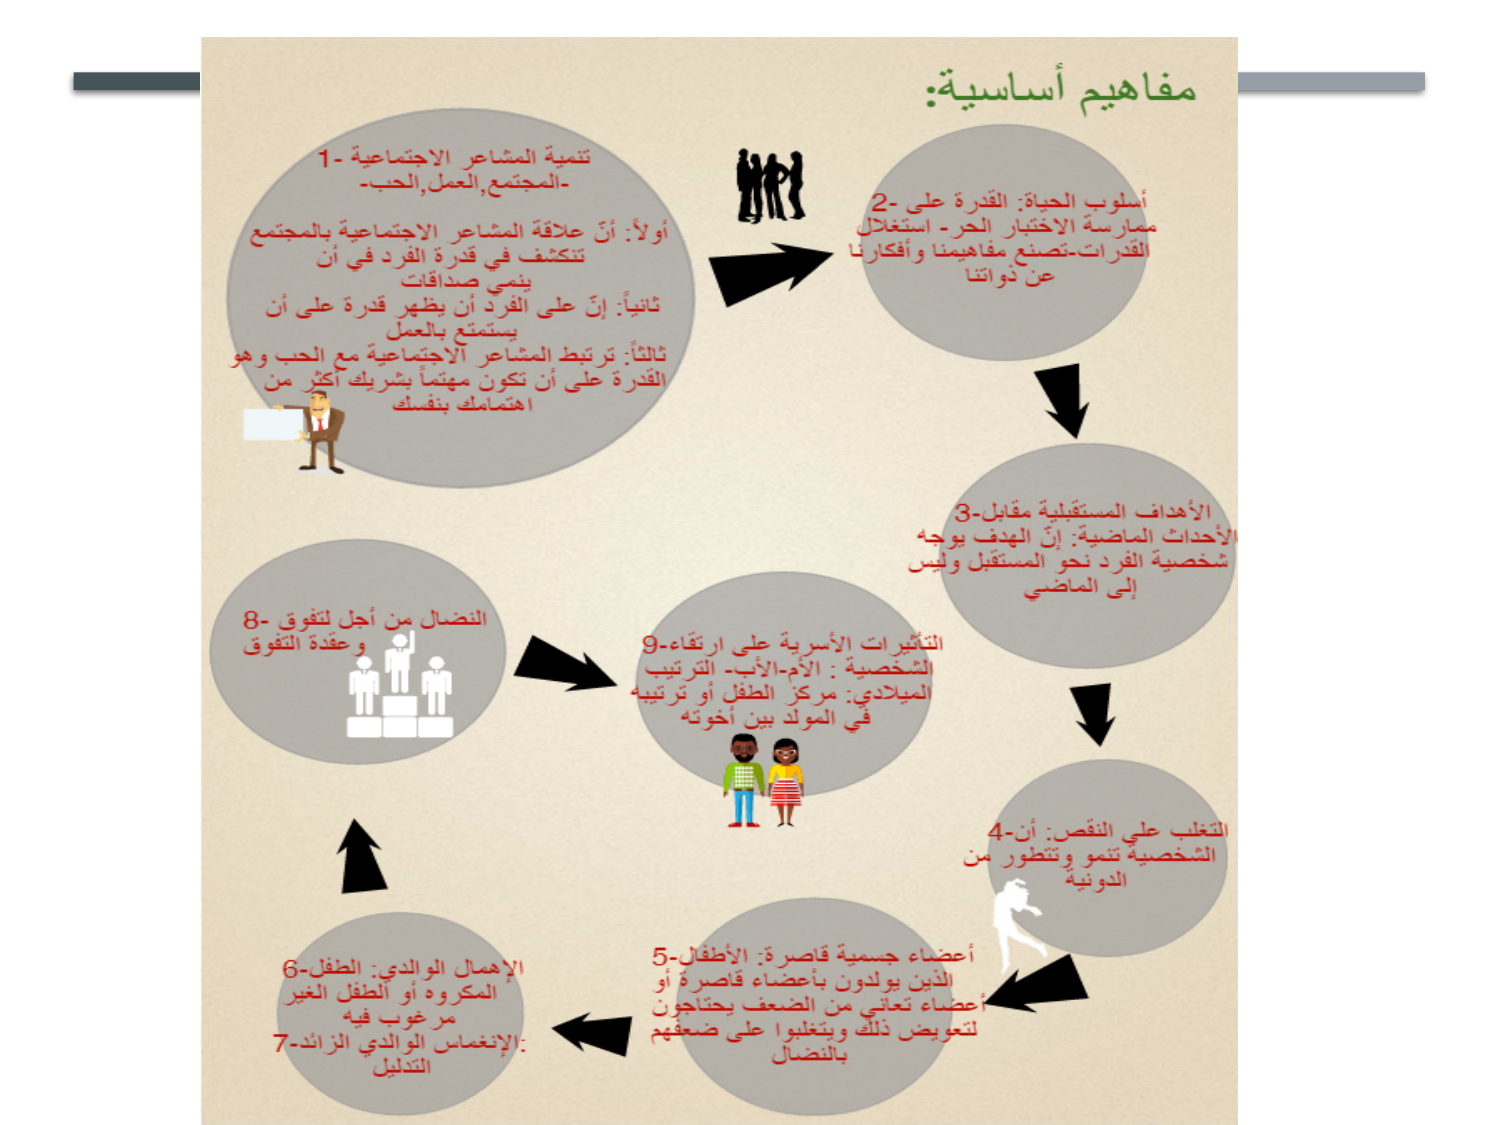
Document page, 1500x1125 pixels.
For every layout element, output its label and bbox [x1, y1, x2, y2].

picture [199, 36, 1238, 1125]
